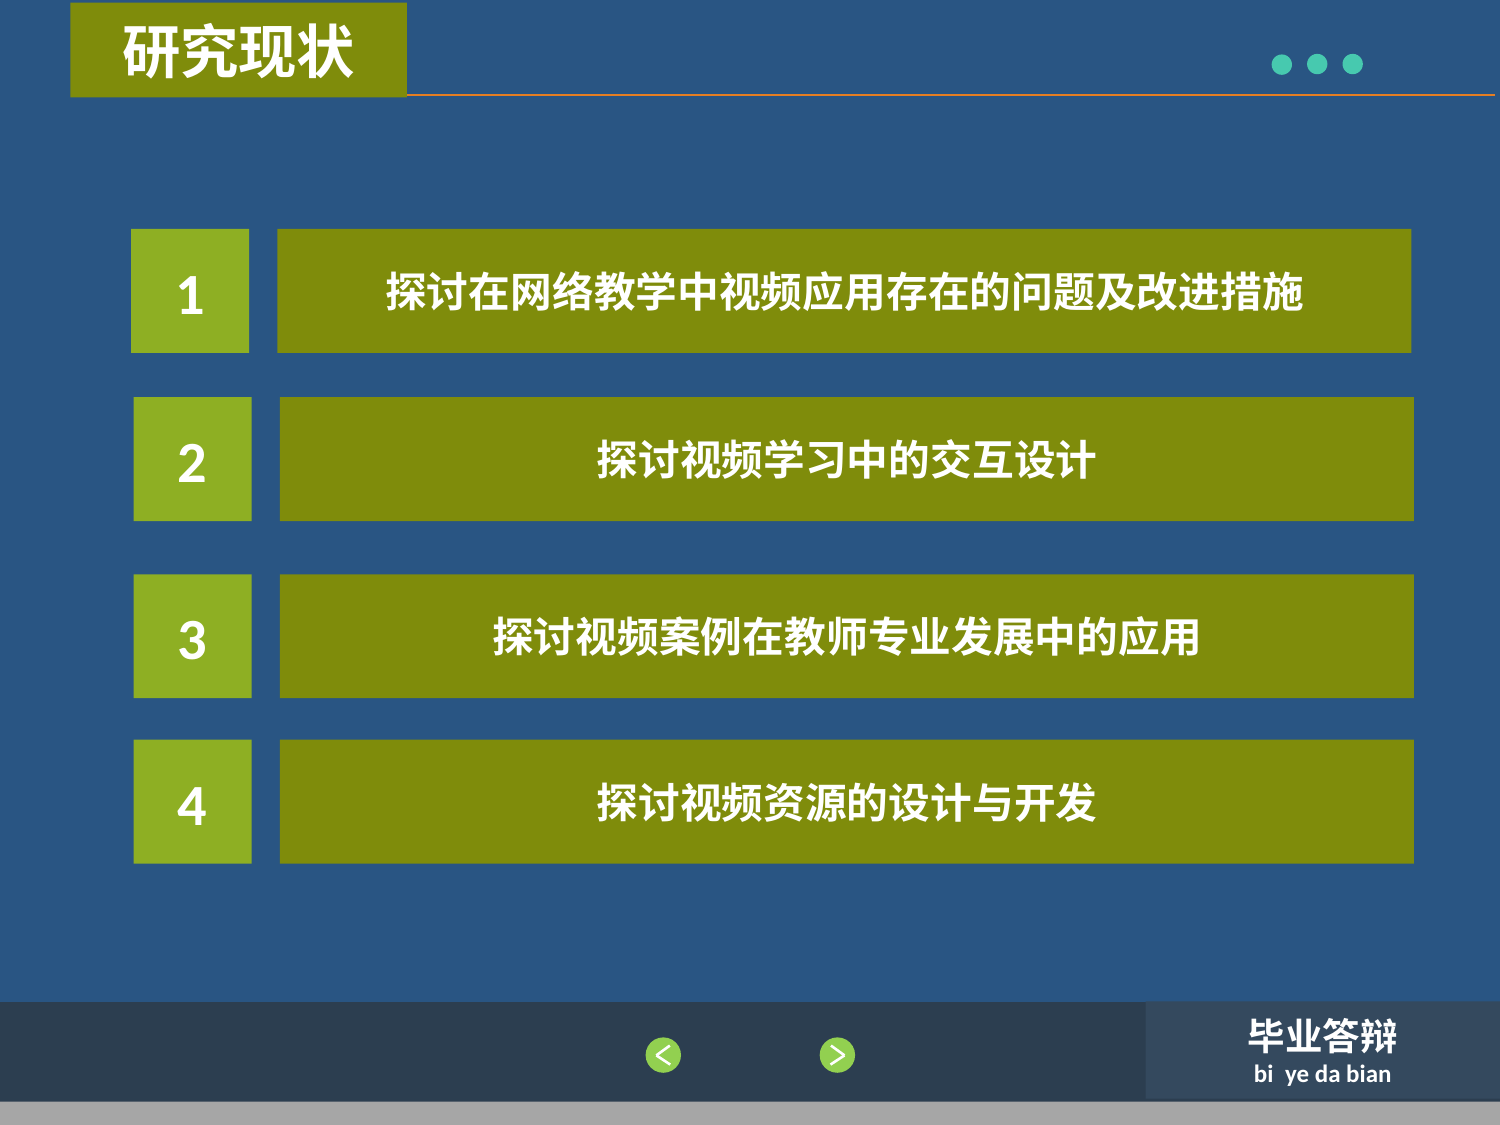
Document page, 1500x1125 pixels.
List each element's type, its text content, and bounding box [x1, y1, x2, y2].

text_box 毕业答辩 bi ye da bian [1144, 999, 1500, 1101]
text_box 3 [131, 572, 254, 700]
text_box [0, 1100, 1500, 1125]
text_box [70, 2, 1496, 98]
text_box 1 [129, 227, 251, 355]
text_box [819, 1037, 856, 1074]
text_box 探讨视频案例在教师专业发展中的应用 [278, 572, 1416, 700]
text_box 2 [131, 395, 254, 523]
text_box 探讨视频学习中的交互设计 [278, 395, 1416, 523]
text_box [645, 1037, 682, 1074]
text_box 探讨视频资源的设计与开发 [278, 738, 1416, 866]
text_box 4 [131, 738, 254, 866]
text_box [0, 1000, 1144, 1100]
text_box 探讨在网络教学中视频应用存在的问题及改进措施 [275, 227, 1413, 355]
